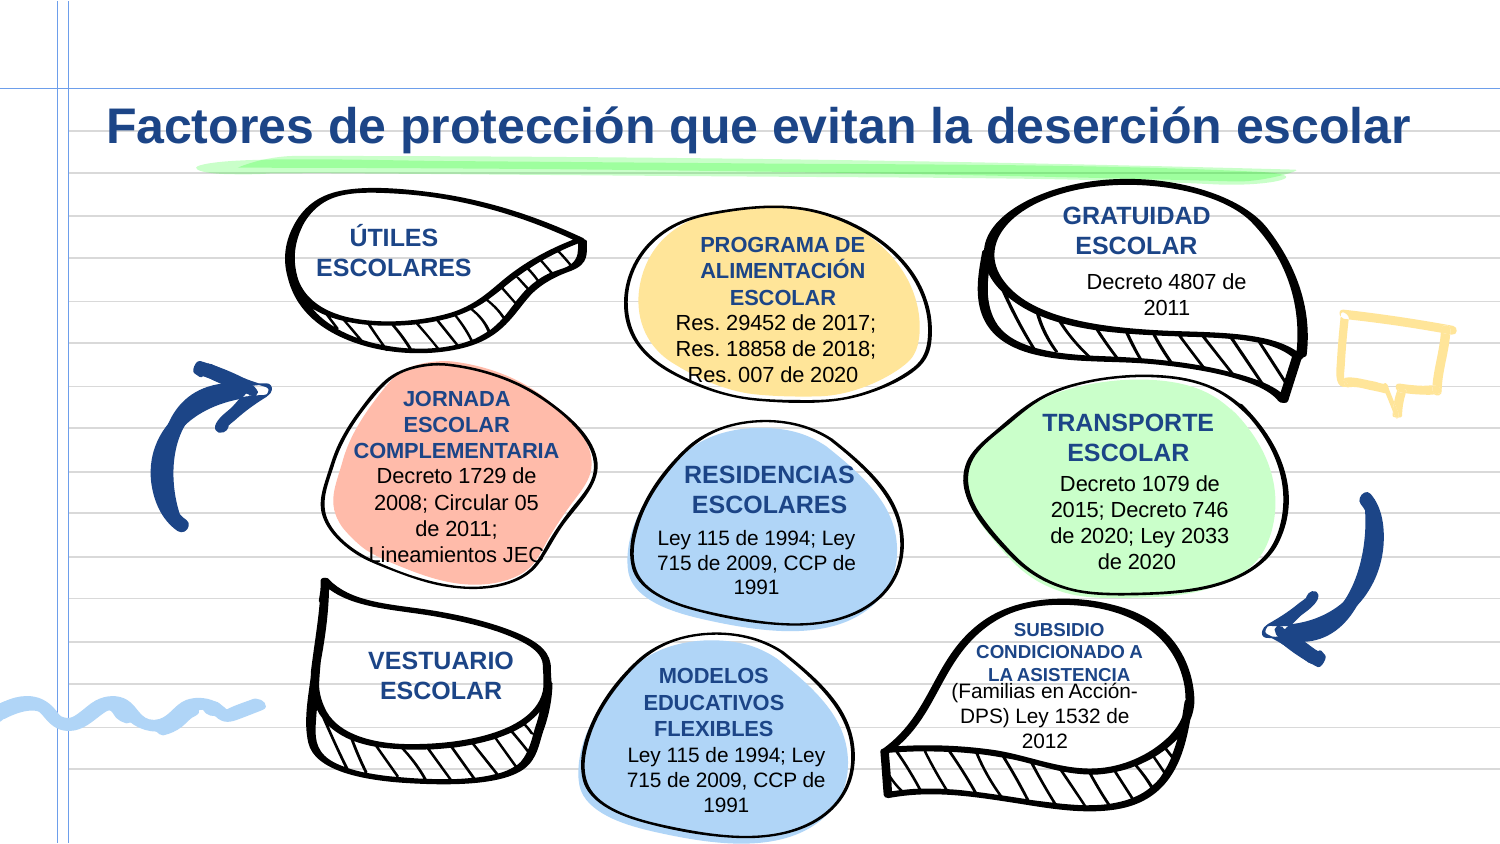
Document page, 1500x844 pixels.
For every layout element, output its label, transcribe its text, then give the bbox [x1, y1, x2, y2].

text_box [961, 409, 1301, 599]
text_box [577, 632, 858, 844]
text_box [964, 178, 1313, 404]
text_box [1330, 315, 1453, 418]
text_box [613, 205, 933, 404]
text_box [0, 696, 271, 735]
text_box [880, 598, 1195, 812]
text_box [1238, 529, 1421, 619]
title Factores de protección que evitan la deserción escolar [0, 94, 1500, 161]
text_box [626, 419, 907, 632]
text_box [303, 577, 554, 785]
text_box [120, 397, 294, 503]
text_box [281, 187, 591, 379]
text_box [192, 155, 1313, 186]
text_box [318, 360, 600, 590]
